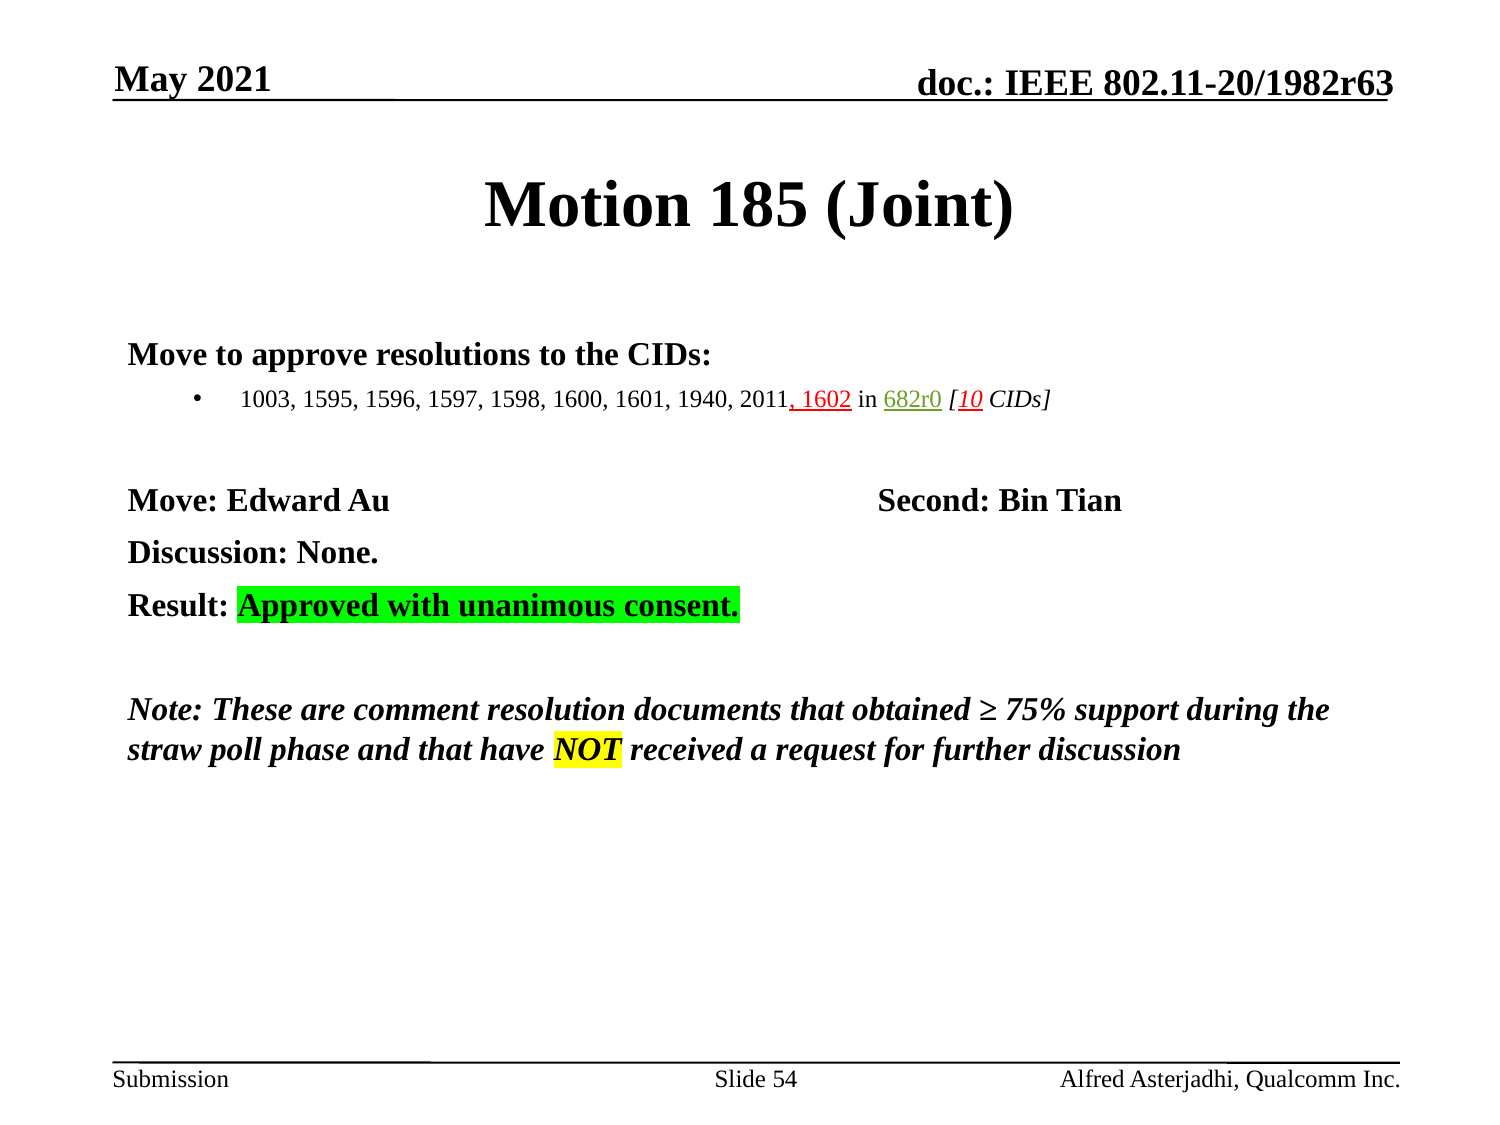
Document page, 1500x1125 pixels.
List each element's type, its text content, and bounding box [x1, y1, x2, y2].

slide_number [114, 54, 423, 100]
footer Alfred Asterjadhi, Qualcomm Inc. [878, 1061, 1402, 1093]
slide_number Slide 54 [712, 1061, 800, 1123]
title Motion 185 (Joint) [112, 112, 1388, 288]
list Move to approve resolutions to the CIDs: 1003, 1595, 1596, 1597, 1598, 1600, 1601, 1940, 2011, 1602 in 682r0 [10 CIDs] Move: Edward Au Second: Bin Tian Discussion: None. Result: Approved with unanimous consent. Note: These are comment resolution documents that obtained ≥ 75% support during the straw poll phase and that have NOT received a request for further discussion [112, 324, 1388, 1000]
